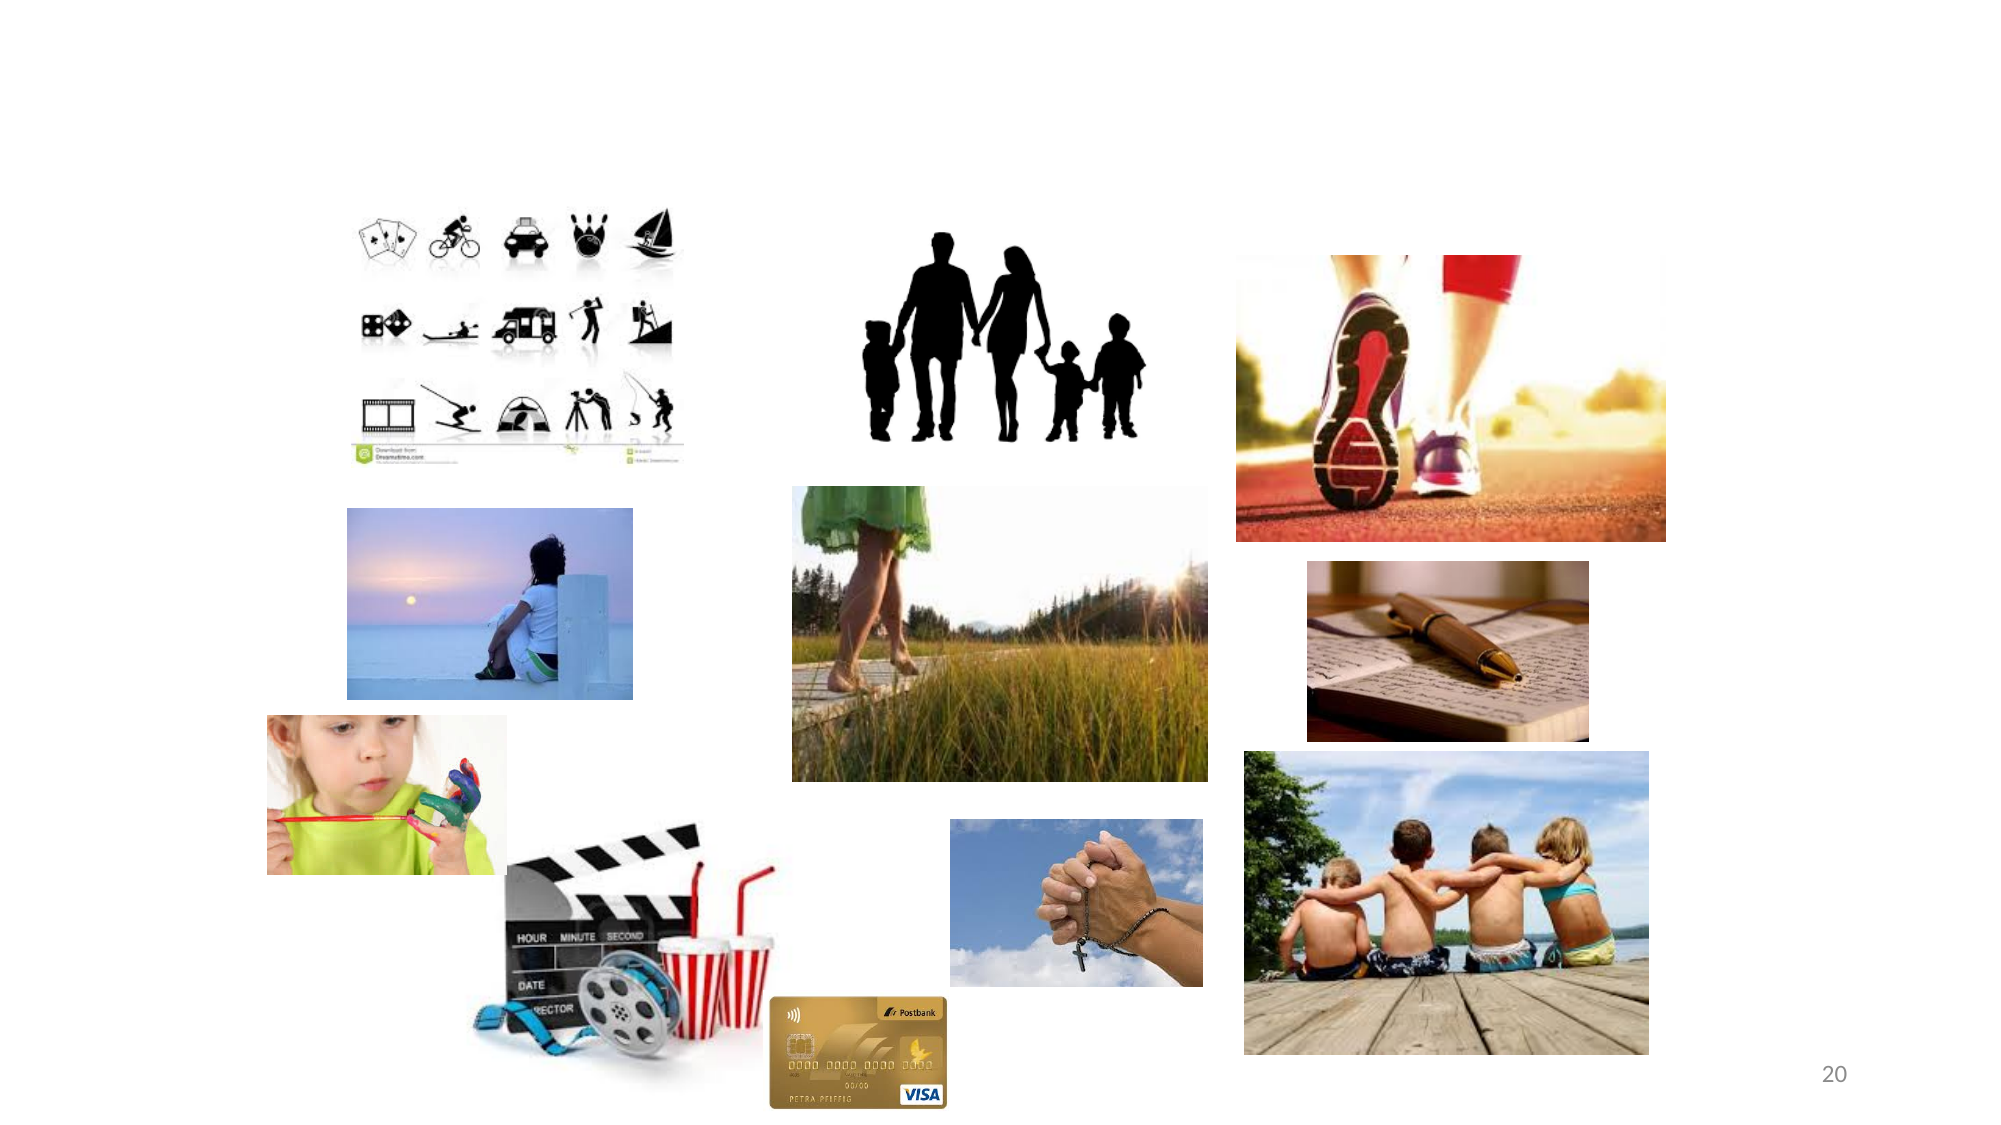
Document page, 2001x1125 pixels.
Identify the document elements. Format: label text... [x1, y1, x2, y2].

picture [950, 819, 1203, 987]
picture [351, 196, 684, 468]
picture [1307, 561, 1589, 742]
picture [1236, 255, 1666, 542]
picture [846, 224, 1164, 449]
picture [267, 715, 953, 1115]
slide_number 20 [1412, 1042, 1863, 1103]
picture [1244, 751, 1649, 1055]
picture [347, 508, 633, 700]
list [792, 486, 1208, 782]
